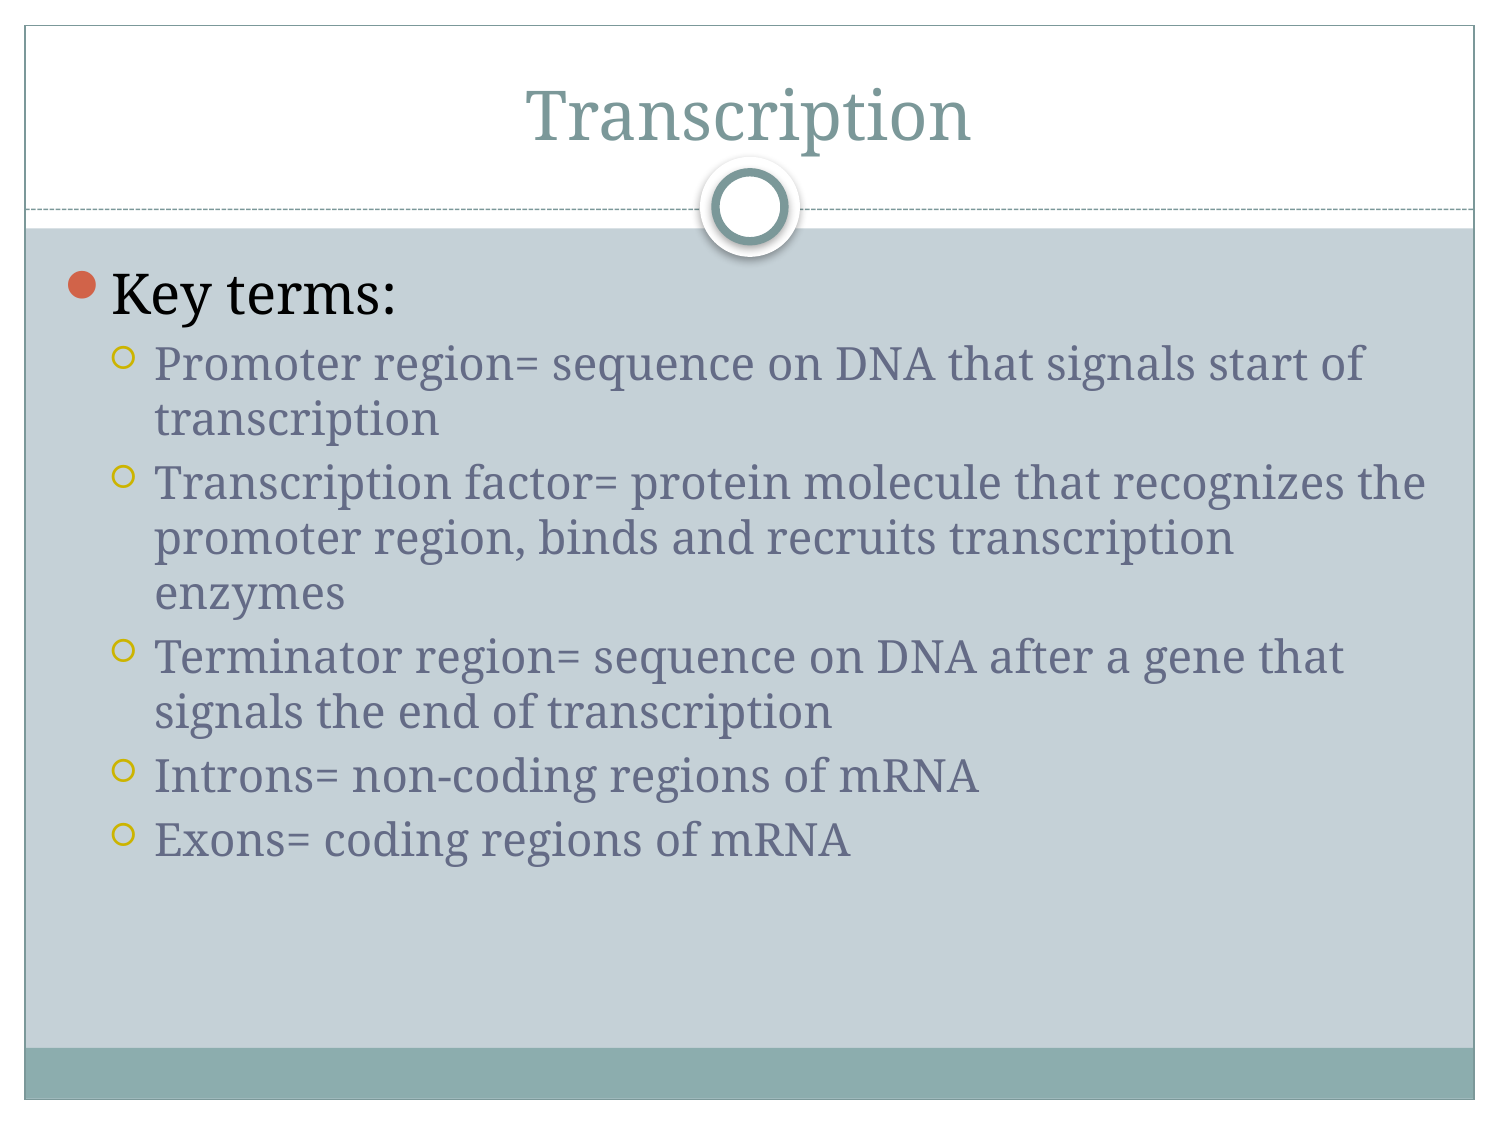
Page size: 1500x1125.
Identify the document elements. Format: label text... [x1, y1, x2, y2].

title Transcription [49, 37, 1450, 162]
list Key terms: Promoter region= sequence on DNA that signals start of transcription Transcription factor= protein molecule that recognizes the promoter region, binds and recruits transcription enzymes Terminator region= sequence on DNA after a gene that signals the end of transcription Introns= non-coding regions of mRNA Exons= coding regions of mRNA [49, 250, 1445, 1001]
